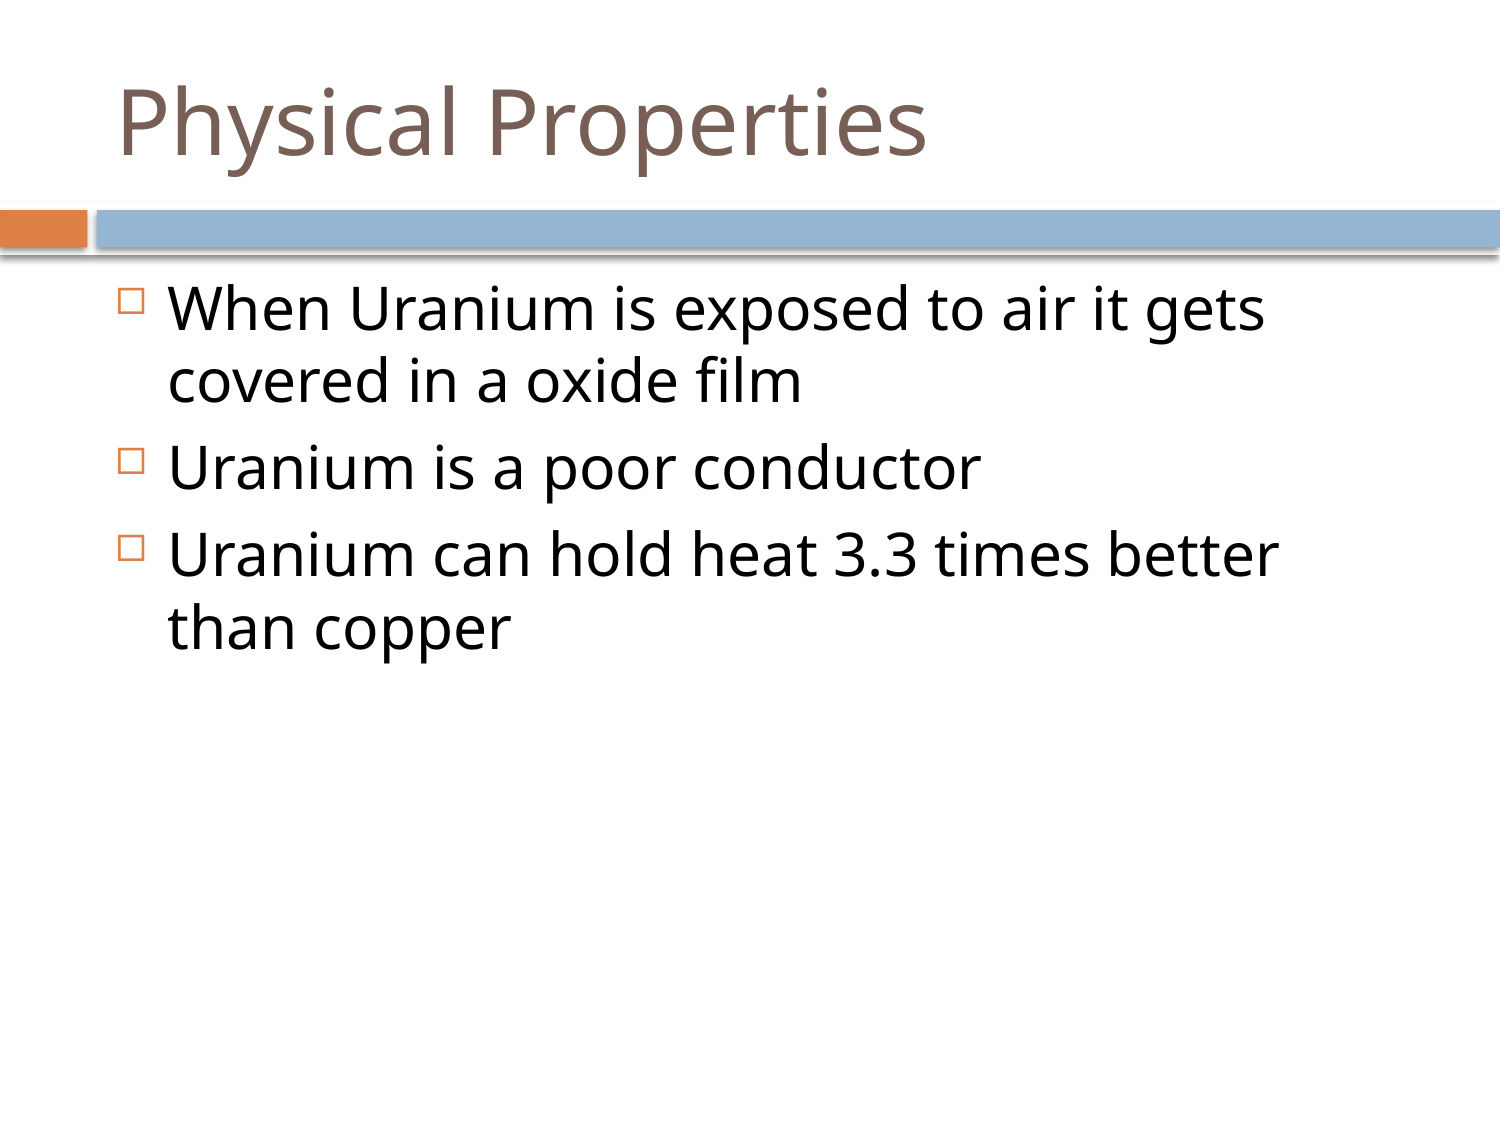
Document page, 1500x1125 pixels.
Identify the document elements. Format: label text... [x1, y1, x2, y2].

list When Uranium is exposed to air it gets covered in a oxide film Uranium is a poor conductor Uranium can hold heat 3.3 times better than copper [100, 262, 1438, 1000]
title Physical Properties [100, 37, 1438, 200]
